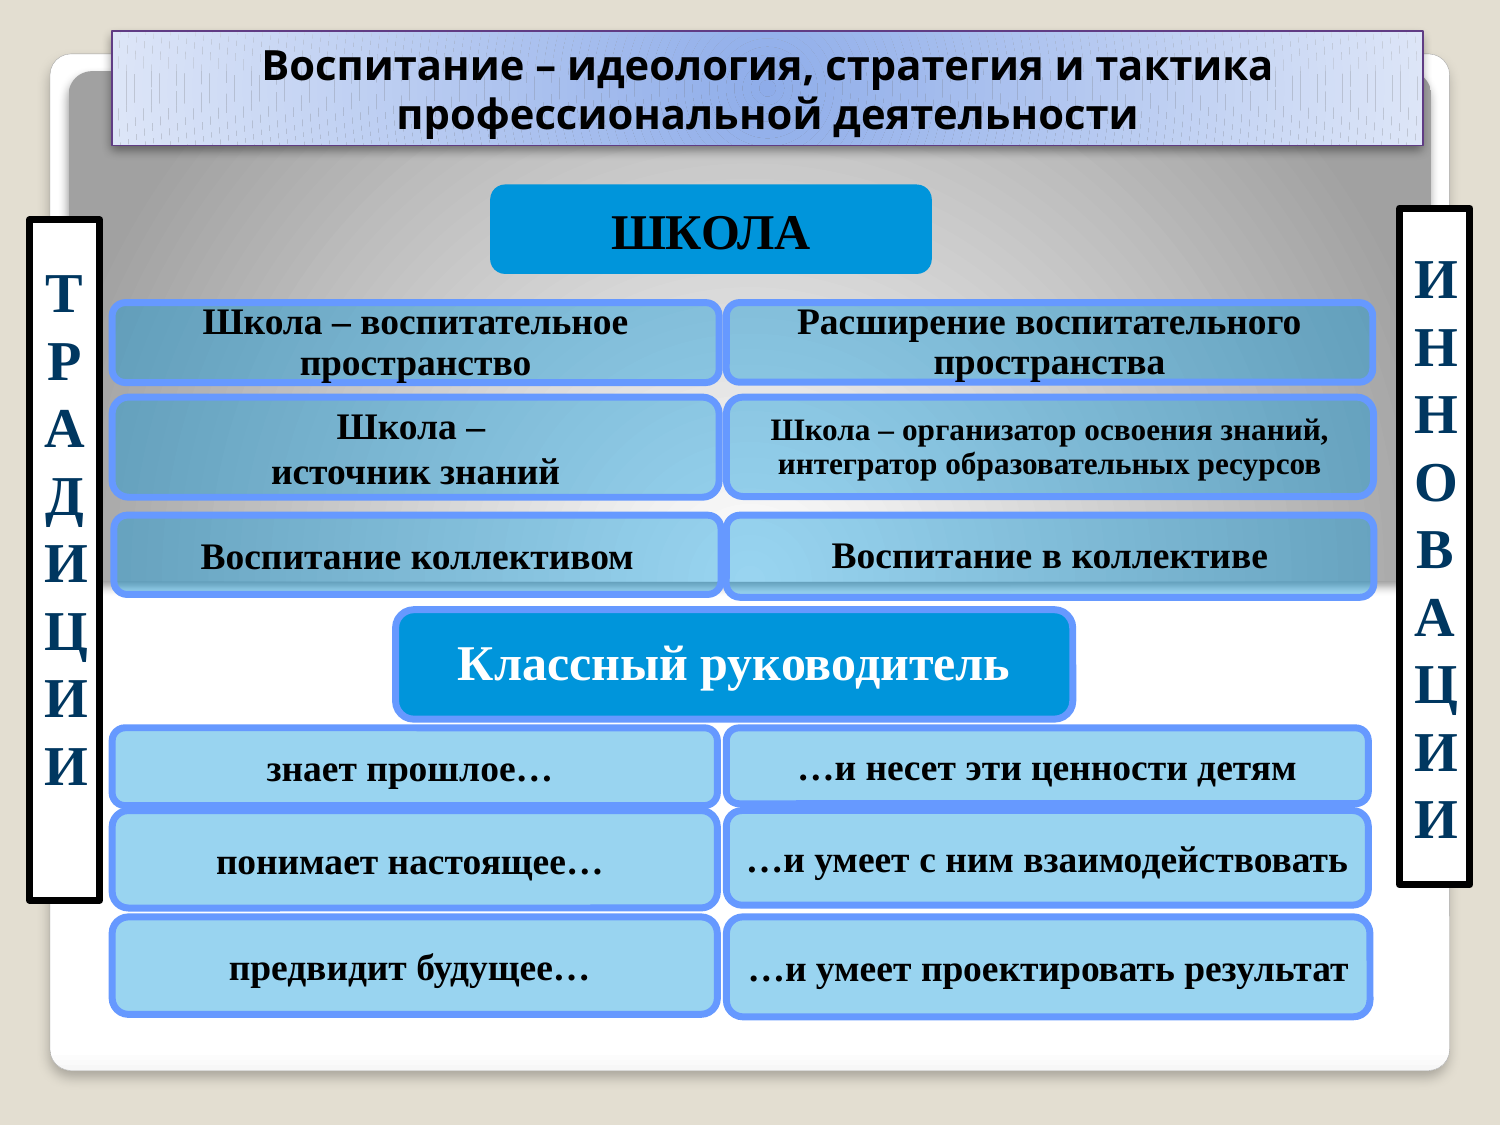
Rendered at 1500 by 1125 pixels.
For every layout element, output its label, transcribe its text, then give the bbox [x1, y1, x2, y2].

text_box ШКОЛА [486, 180, 936, 278]
text_box И Н Н О В А Ц И И [1396, 205, 1473, 888]
text_box понимает настоящее… [108, 807, 721, 912]
text_box Классный руководитель [392, 606, 1077, 723]
text_box …и умеет с ним взаимодействовать [722, 806, 1372, 909]
text_box Воспитание – идеология, стратегия и тактика профессиональной деятельности [111, 30, 1424, 146]
text_box Школа – организатор освоения знаний, интегратор образовательных ресурсов [722, 393, 1378, 501]
text_box Воспитание коллективом [110, 511, 724, 598]
text_box предвидит будущее… [108, 913, 721, 1018]
text_box Школа – воспитательное пространство [108, 299, 723, 387]
text_box Т Р А Д И Ц И И [26, 216, 103, 904]
text_box Расширение воспитательного пространства [722, 299, 1377, 386]
text_box Воспитание в коллективе [722, 511, 1378, 601]
text_box …и умеет проектировать результат [722, 913, 1374, 1021]
text_box Школа – источник знаний [108, 393, 723, 501]
text_box …и несет эти ценности детям [722, 724, 1372, 807]
text_box знает прошлое… [108, 724, 721, 809]
